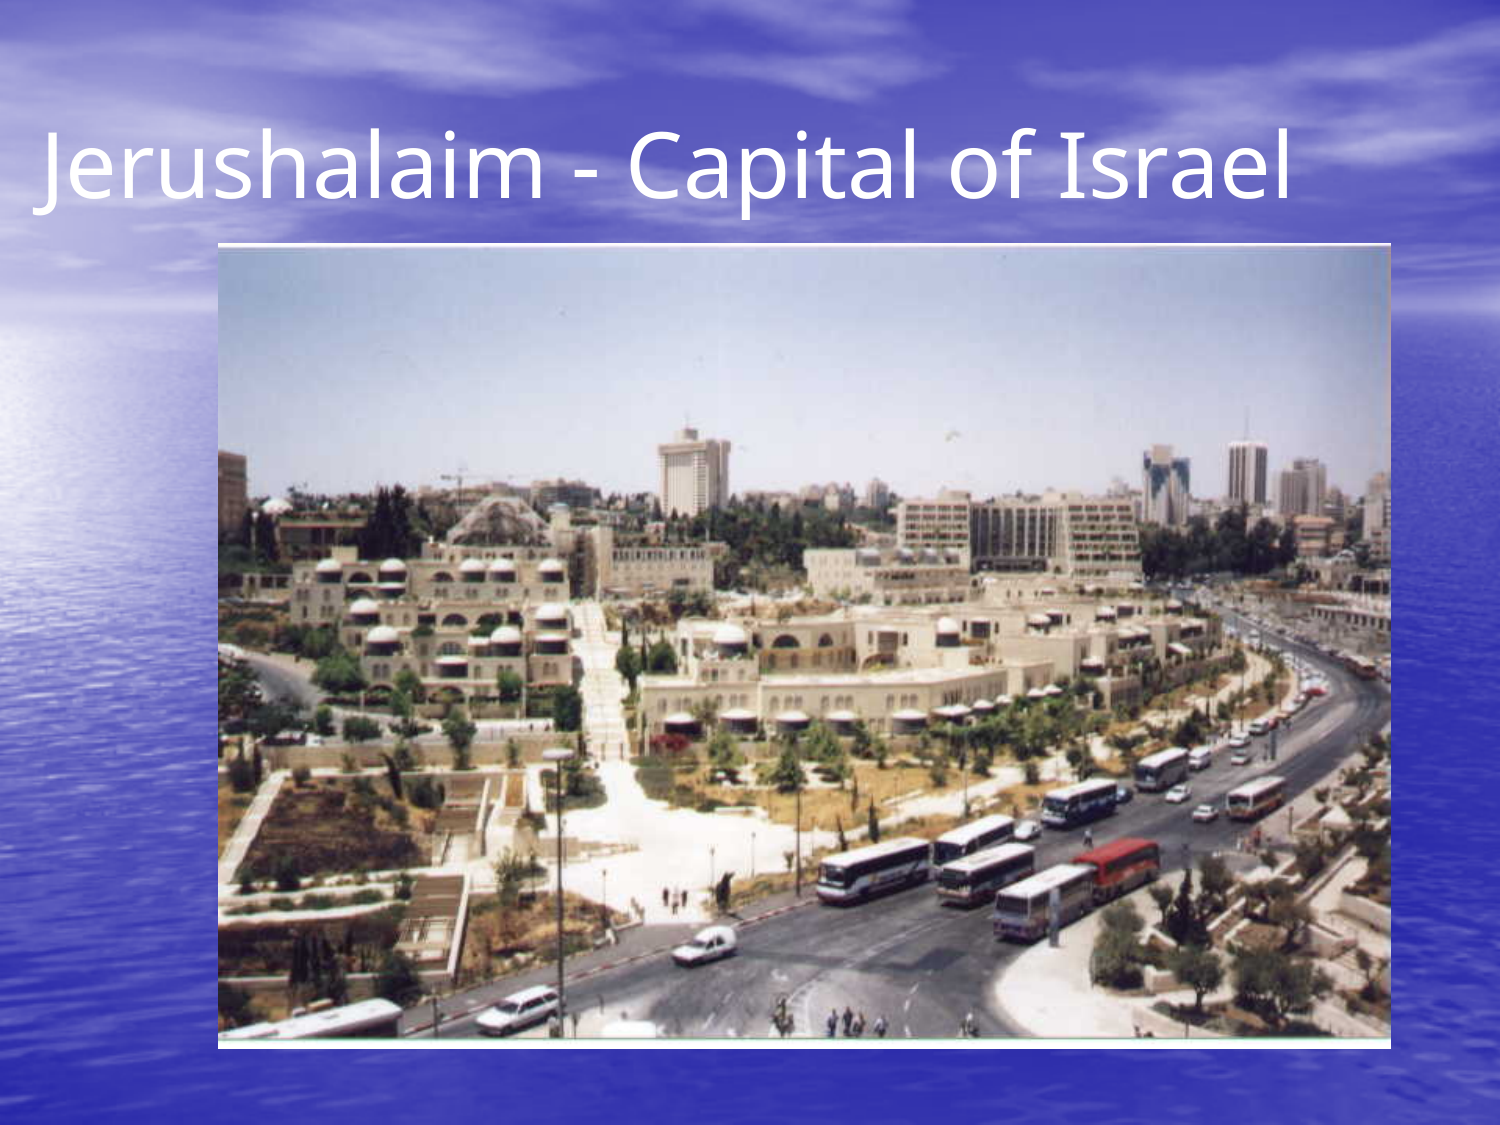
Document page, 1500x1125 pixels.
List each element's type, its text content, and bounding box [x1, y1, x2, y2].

picture [218, 243, 1391, 1049]
title Jerushalaim - Capital of Israel [0, 47, 1351, 276]
